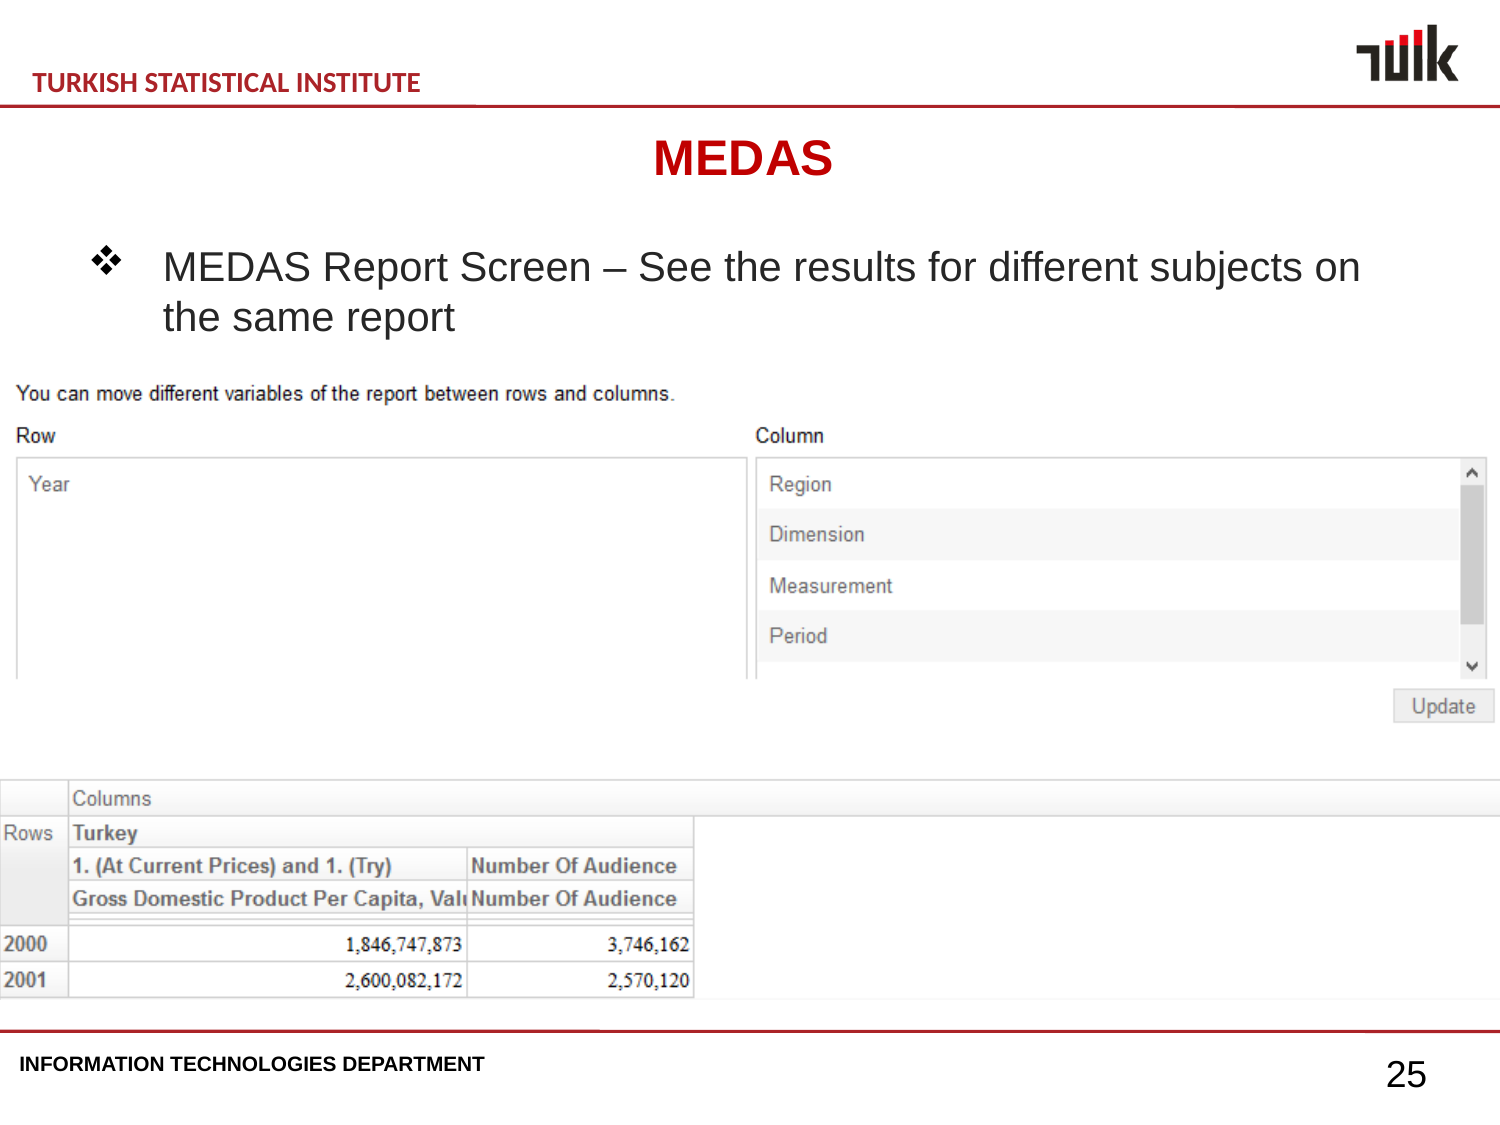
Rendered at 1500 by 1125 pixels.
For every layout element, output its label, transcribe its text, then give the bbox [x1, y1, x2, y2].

text_box MEDAS Report Screen – See the results for different subjects on the same report [73, 155, 1424, 338]
picture [0, 378, 1500, 1000]
text_box MEDAS [58, 118, 1430, 194]
picture [1352, 19, 1464, 85]
